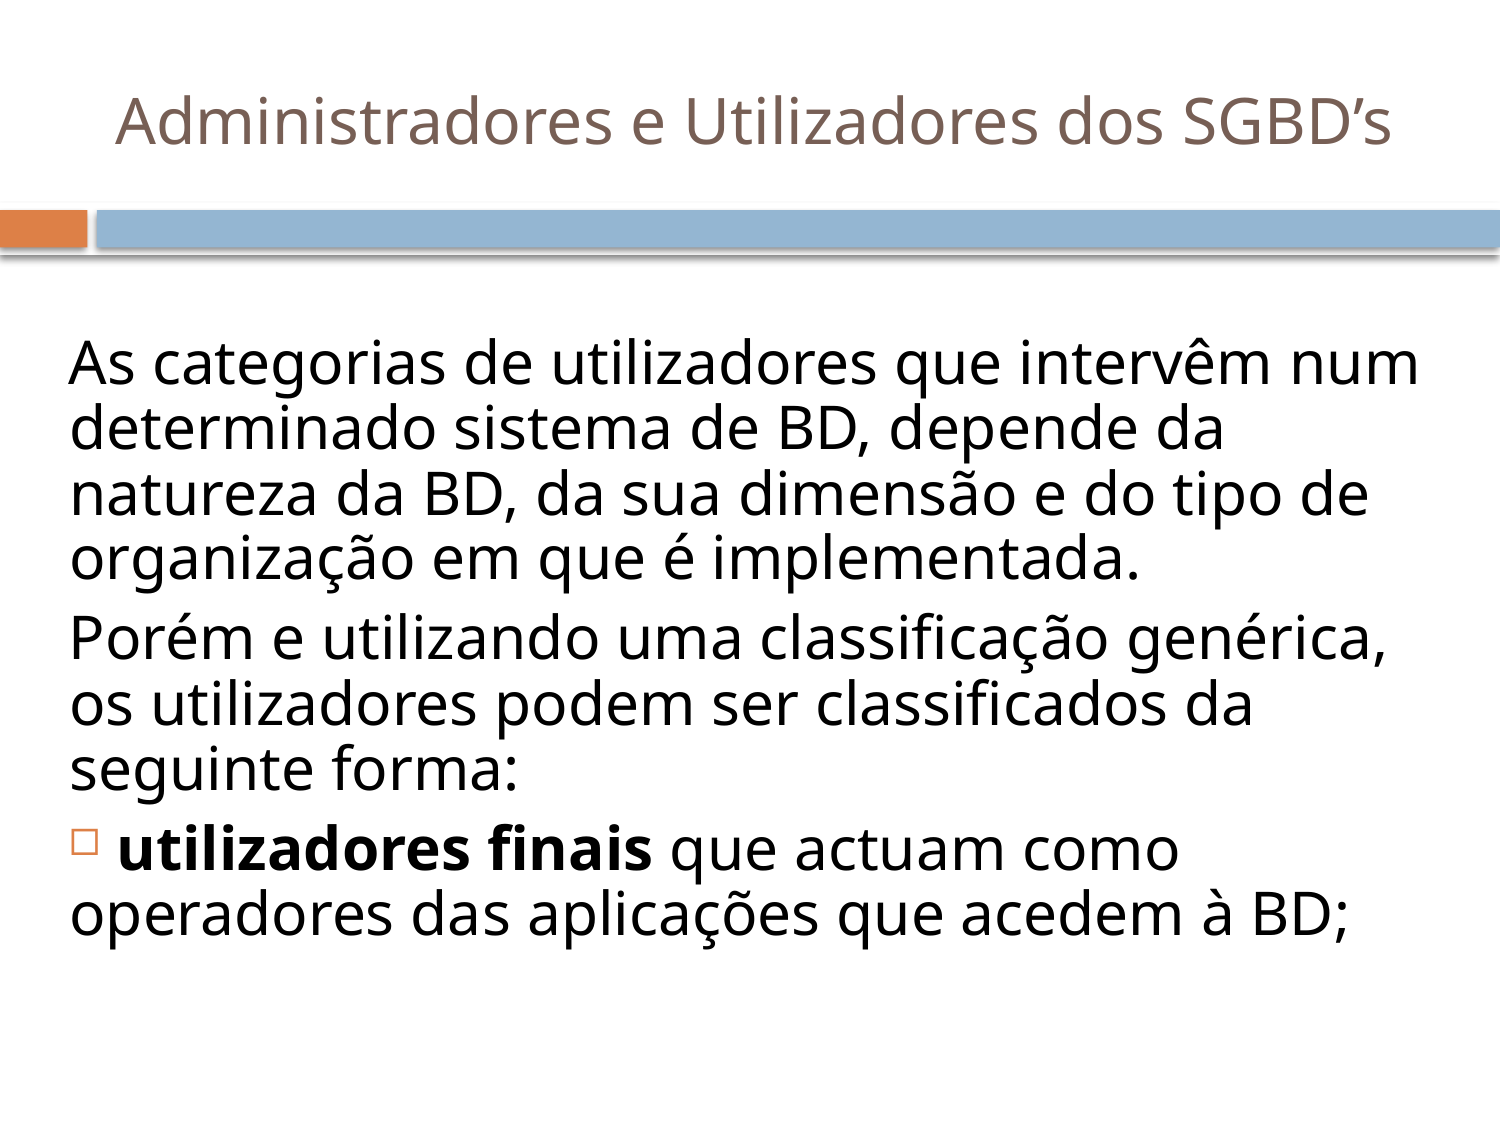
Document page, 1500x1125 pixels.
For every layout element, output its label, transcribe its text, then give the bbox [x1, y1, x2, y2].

title Administradores e Utilizadores dos SGBD’s [100, 37, 1438, 200]
list As categorias de utilizadores que intervêm num determinado sistema de BD, depende da natureza da BD, da sua dimensão e do tipo de organização em que é implementada. Porém e utilizando uma classificação genérica, os utilizadores podem ser classificados da seguinte forma: utilizadores finais que actuam como operadores das aplicações que acedem à BD; [53, 324, 1447, 1053]
